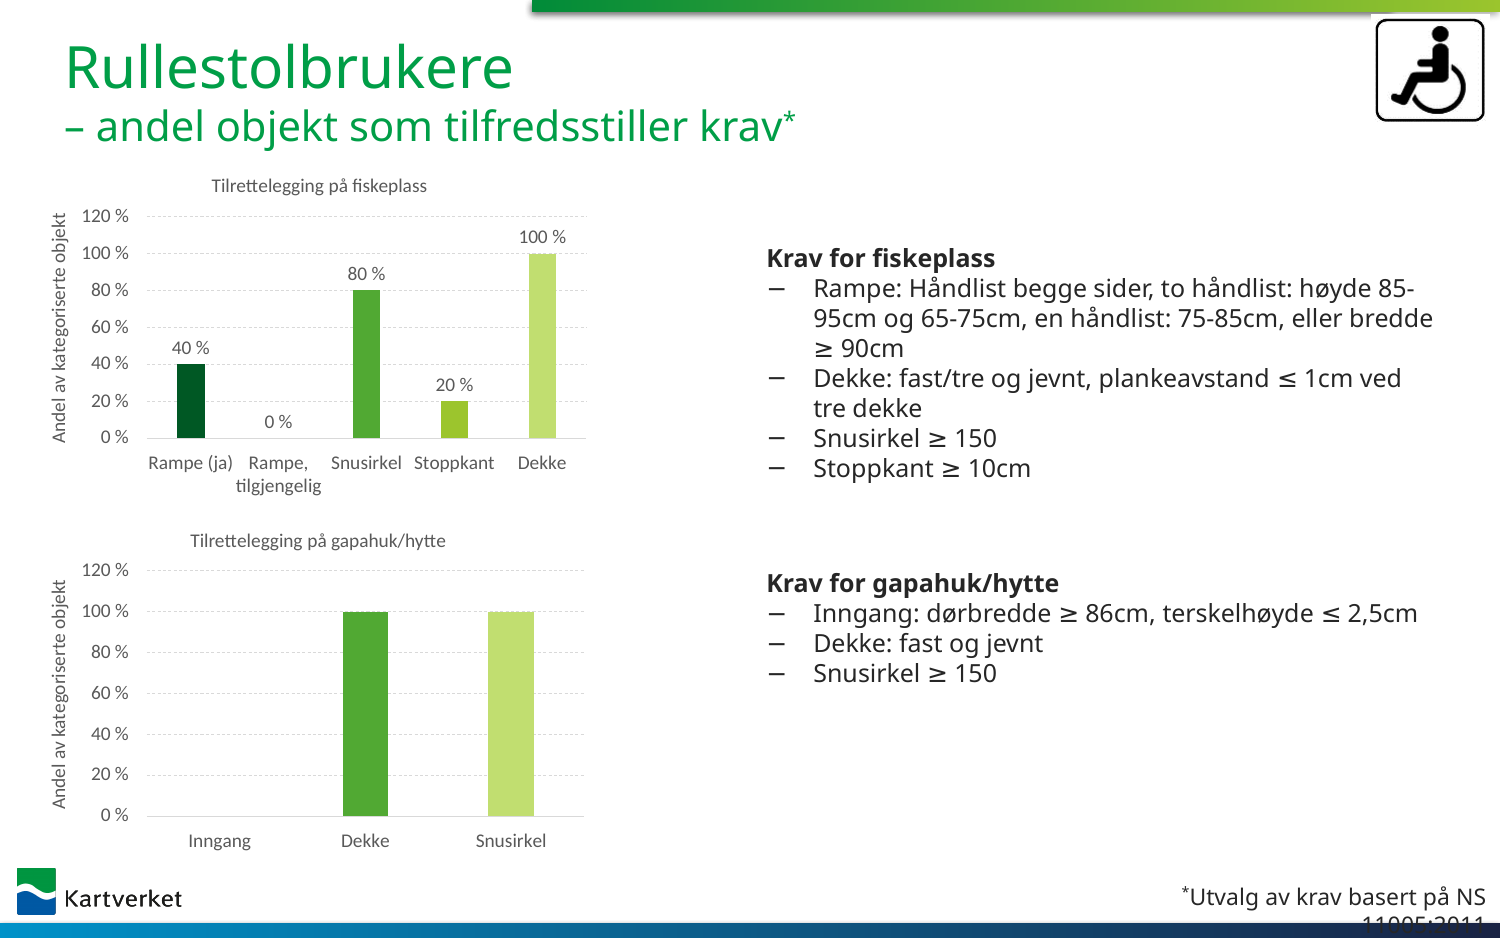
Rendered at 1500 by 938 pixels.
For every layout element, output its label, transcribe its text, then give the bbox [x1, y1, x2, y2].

picture [1371, 13, 1491, 127]
text_box Rullestolbrukere – andel objekt som tilfredsstiller krav* [49, 29, 1431, 158]
text_box *Utvalg av krav basert på NS 11005:2011 [1068, 873, 1500, 938]
text_box Krav for fiskeplass Rampe: Håndlist begge sider, to håndlist: høyde 85-95cm og 65-75cm, en håndlist: 75-85cm, eller bredde ≥ 90cm Dekke: fast/tre og jevnt, plankeavstand ≤ 1cm ved tre dekke Snusirkel ≥ 150 Stoppkant ≥ 10cm [751, 235, 1452, 490]
text_box Krav for gapahuk/hytte Inngang: dørbredde ≥ 86cm, terskelhøyde ≤ 2,5cm Dekke: fast og jevnt Snusirkel ≥ 150 [751, 560, 1452, 695]
picture [41, 520, 596, 859]
picture [41, 166, 598, 505]
